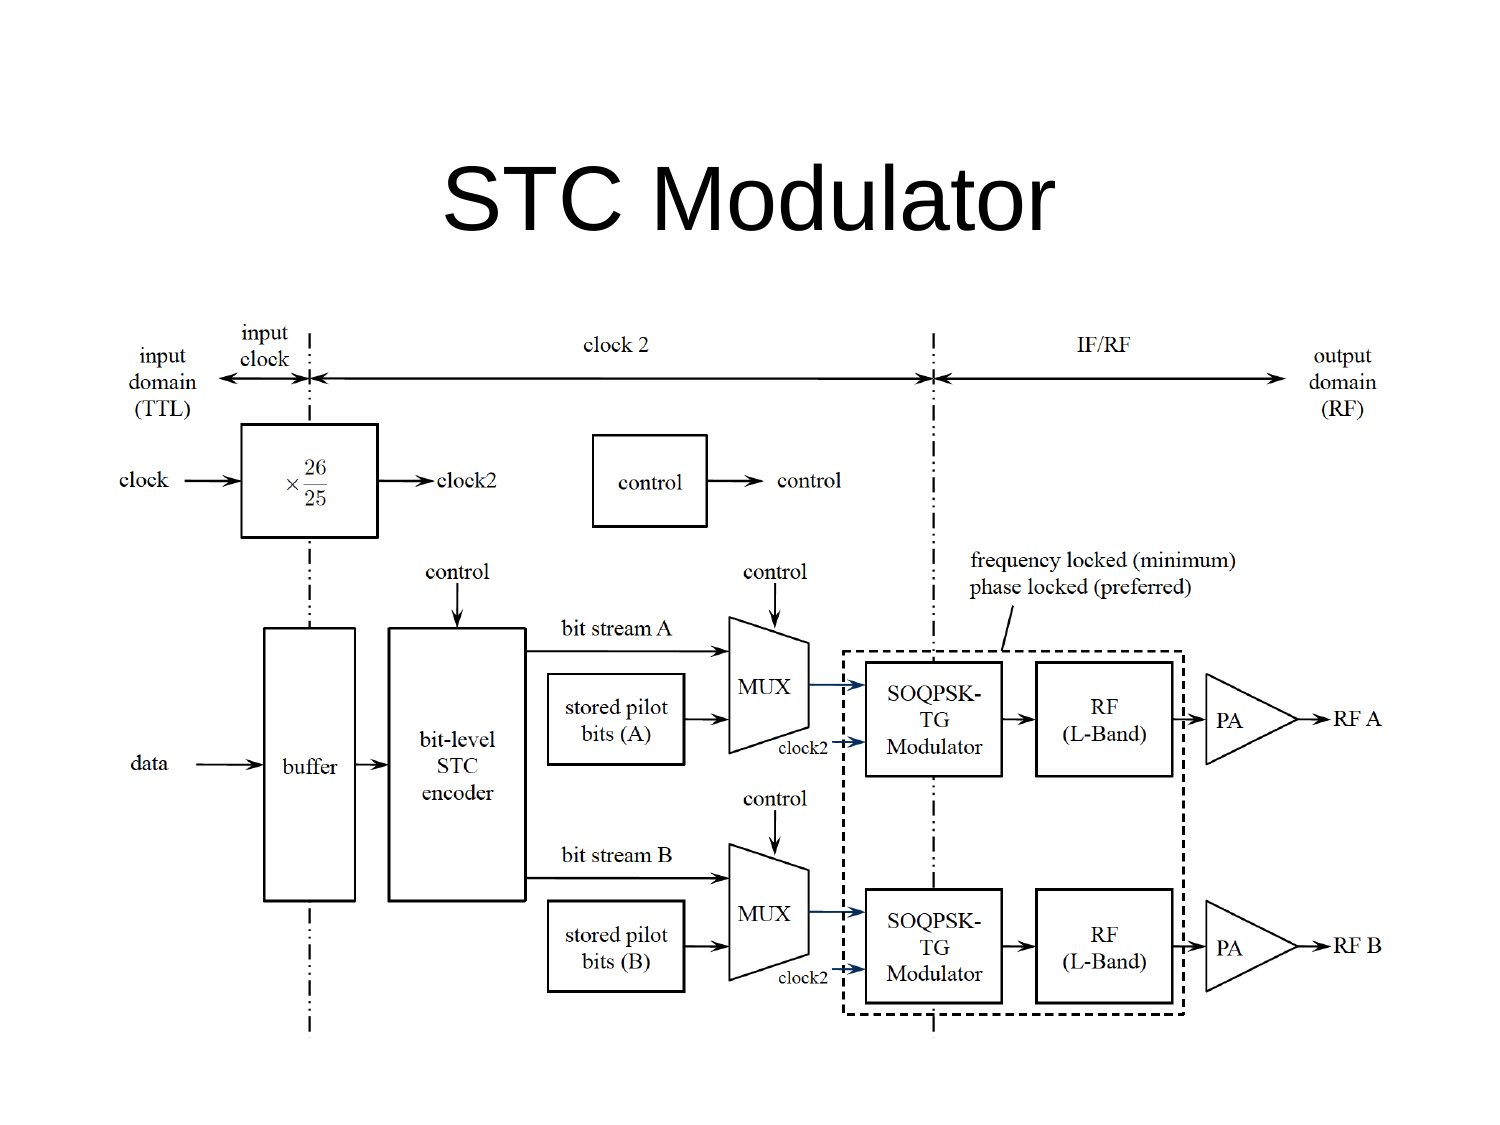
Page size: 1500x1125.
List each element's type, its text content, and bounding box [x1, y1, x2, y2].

picture [74, 271, 1440, 1051]
title STC Modulator [112, 99, 1388, 269]
